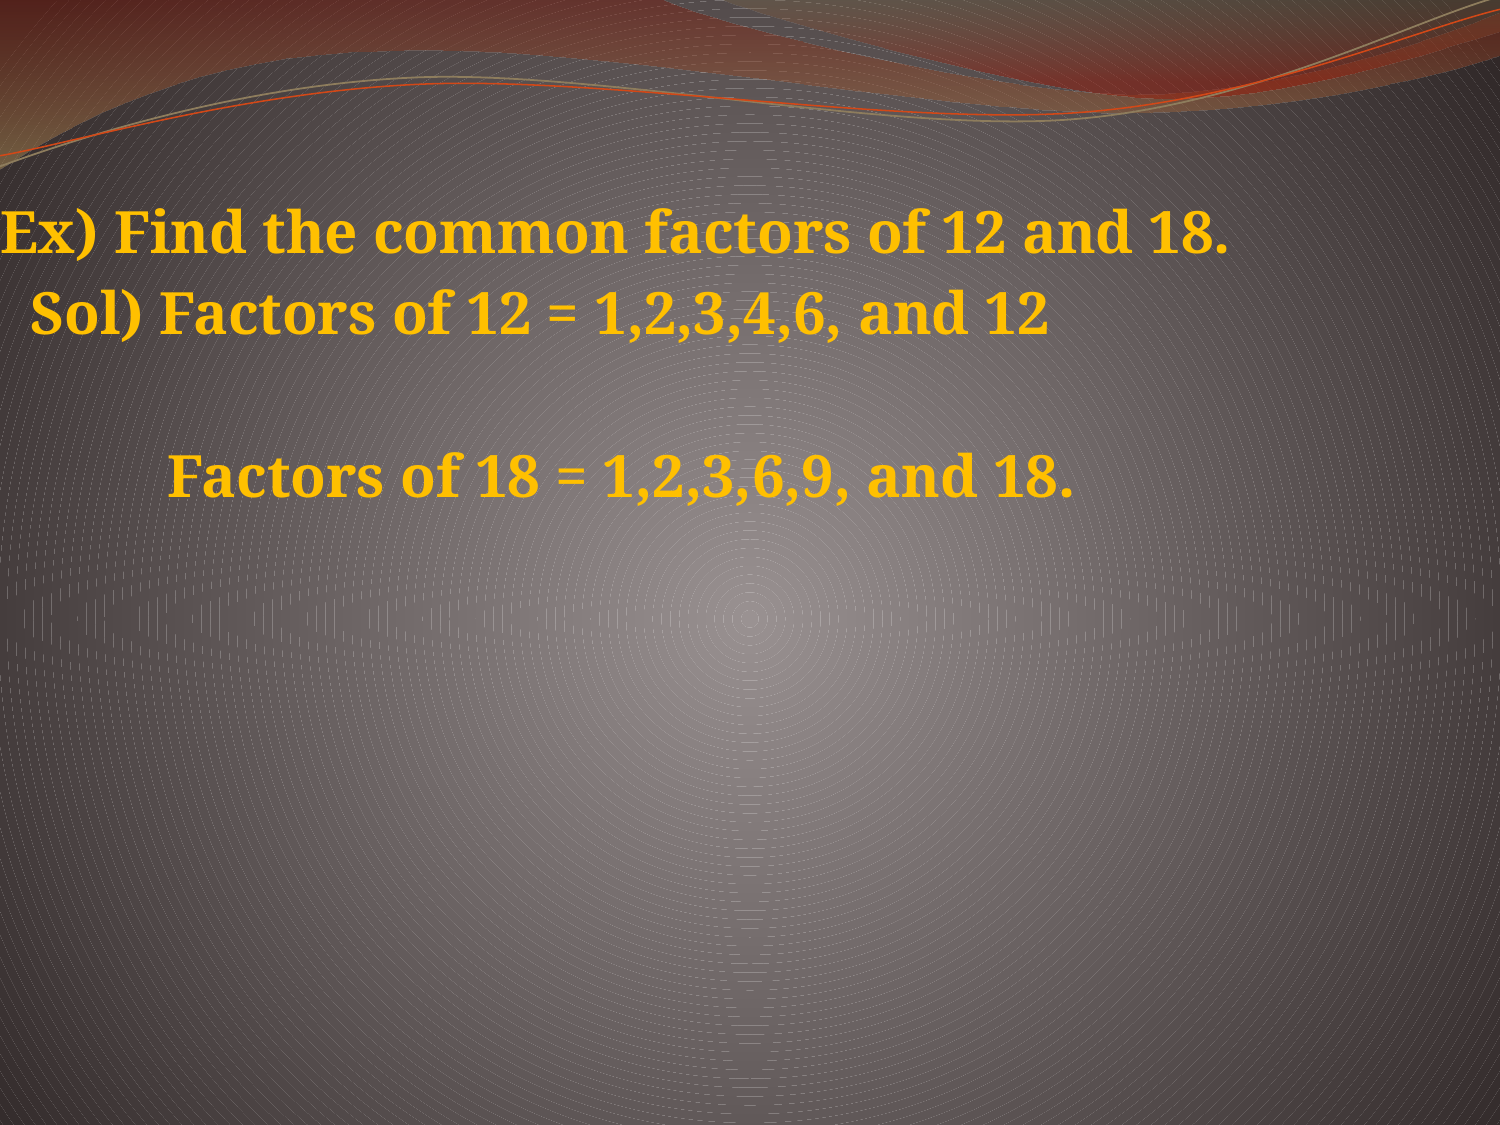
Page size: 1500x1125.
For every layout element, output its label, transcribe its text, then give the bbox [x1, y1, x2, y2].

subtitle Ex) Find the common factors of 12 and 18. Sol) Factors of 12 = 1,2,3,4,6, and 12 Factors of 18 = 1,2,3,6,9, and 18. [0, 187, 1500, 1125]
